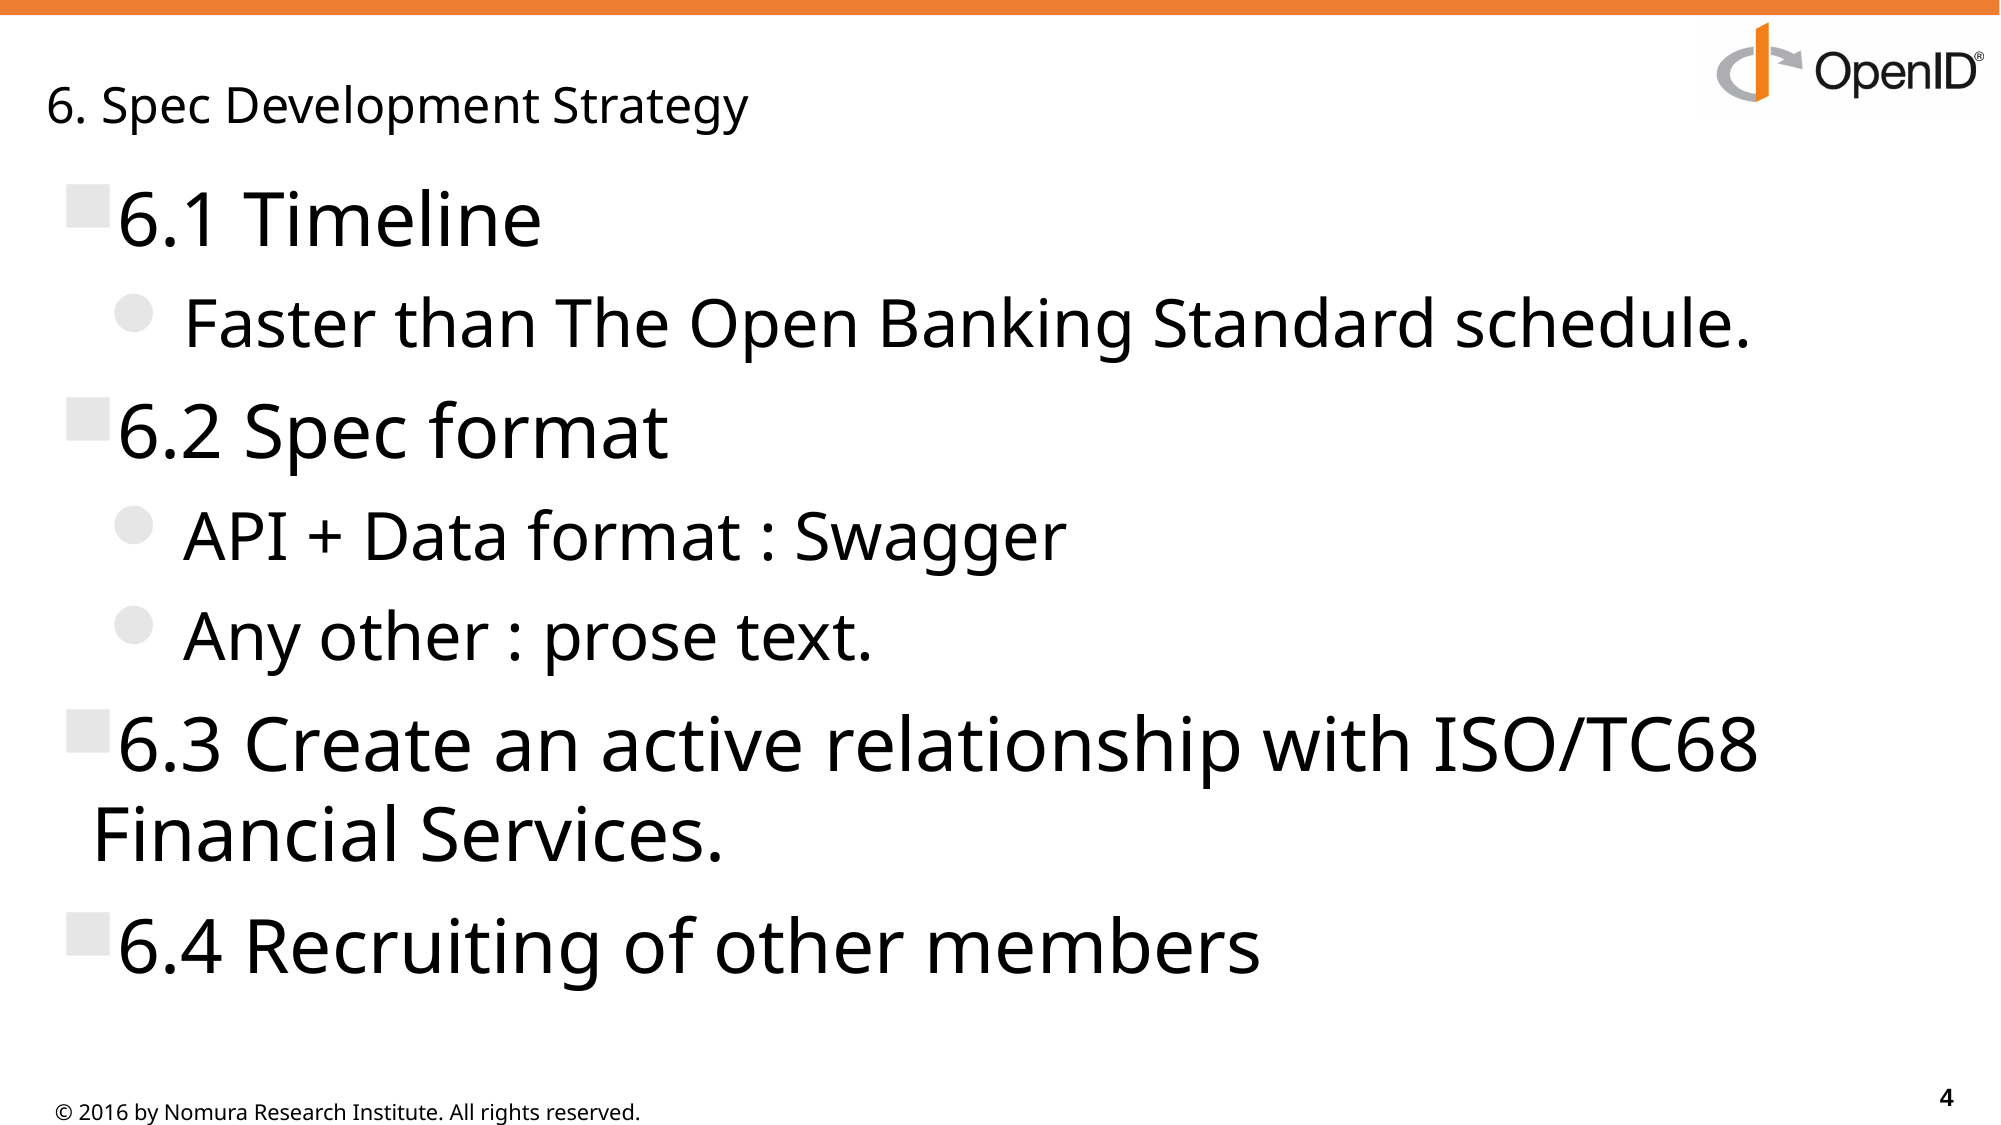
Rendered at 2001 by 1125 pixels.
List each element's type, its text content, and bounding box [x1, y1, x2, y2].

list 6.1 Timeline Faster than The Open Banking Standard schedule. 6.2 Spec format API + Data format : Swagger Any other : prose text. 6.3 Create an active relationship with ISO/TC68 Financial Services. 6.4 Recruiting of other members [45, 163, 1955, 1060]
title 6. Spec Development Strategy [45, 49, 1955, 142]
picture [1696, 16, 2000, 117]
slide_number 4 [1820, 1078, 1954, 1116]
